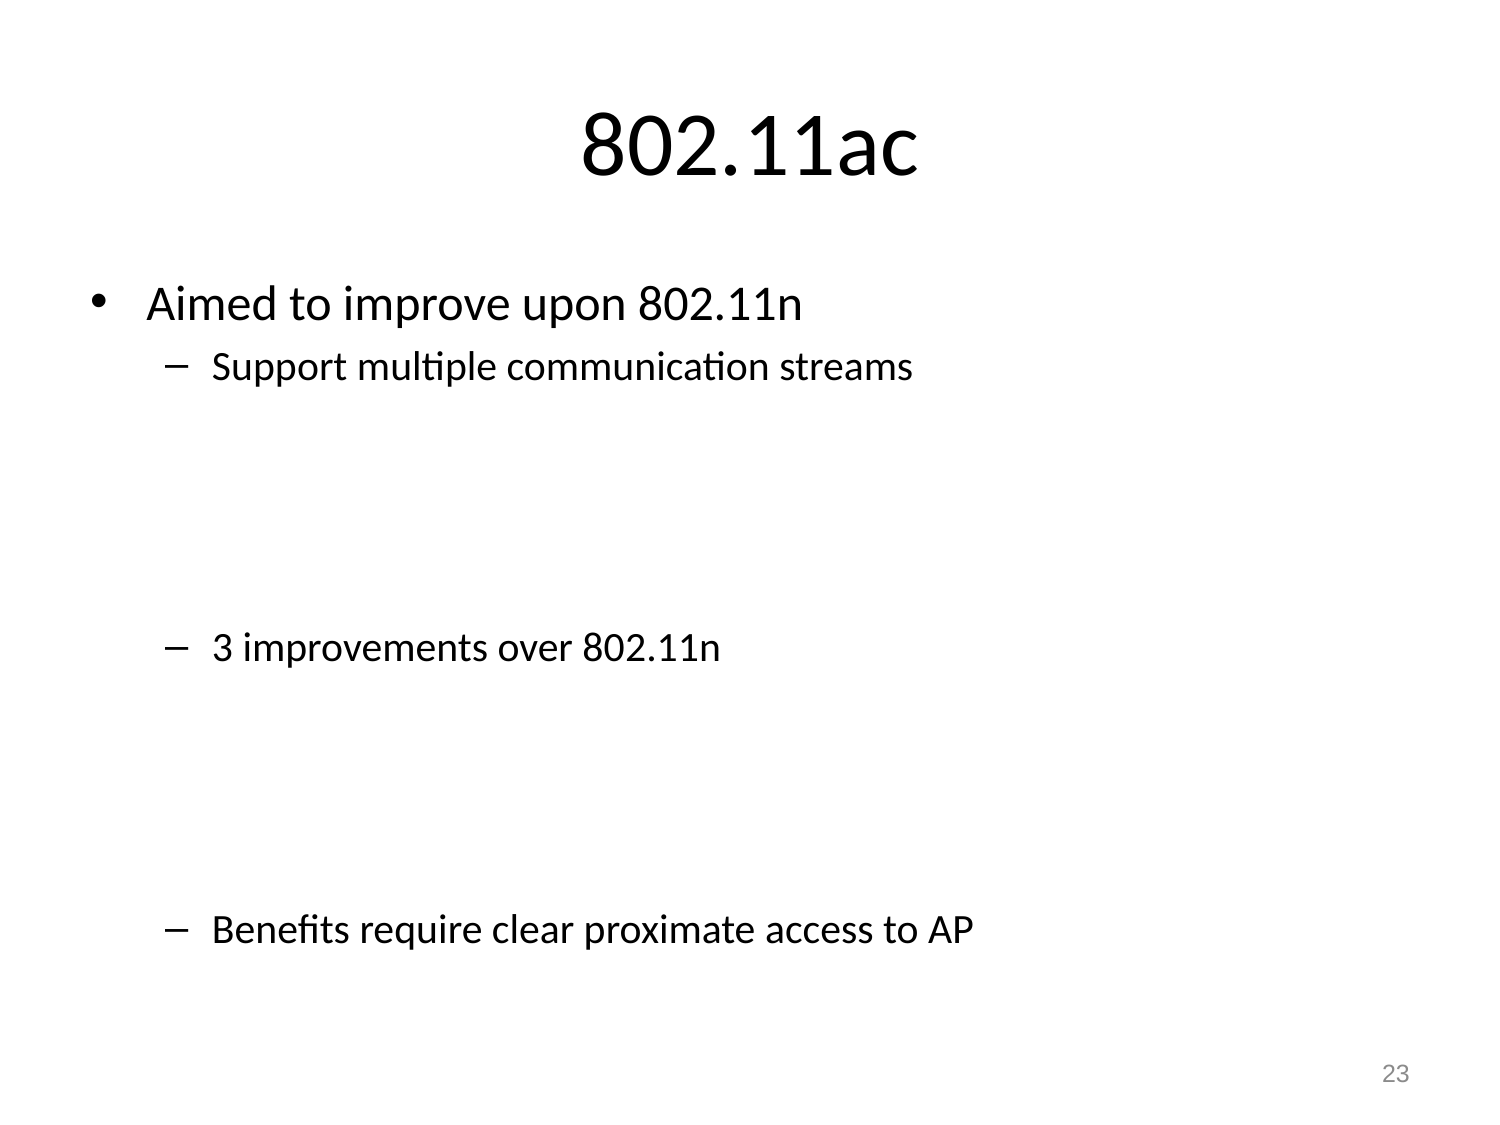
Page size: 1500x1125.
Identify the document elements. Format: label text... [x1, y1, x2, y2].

slide_number 23 [1074, 1042, 1425, 1103]
list Aimed to improve upon 802.11n Support multiple communication streams 3 improvements over 802.11n Benefits require clear proximate access to AP [74, 262, 1426, 1006]
title 802.11ac [74, 44, 1426, 233]
